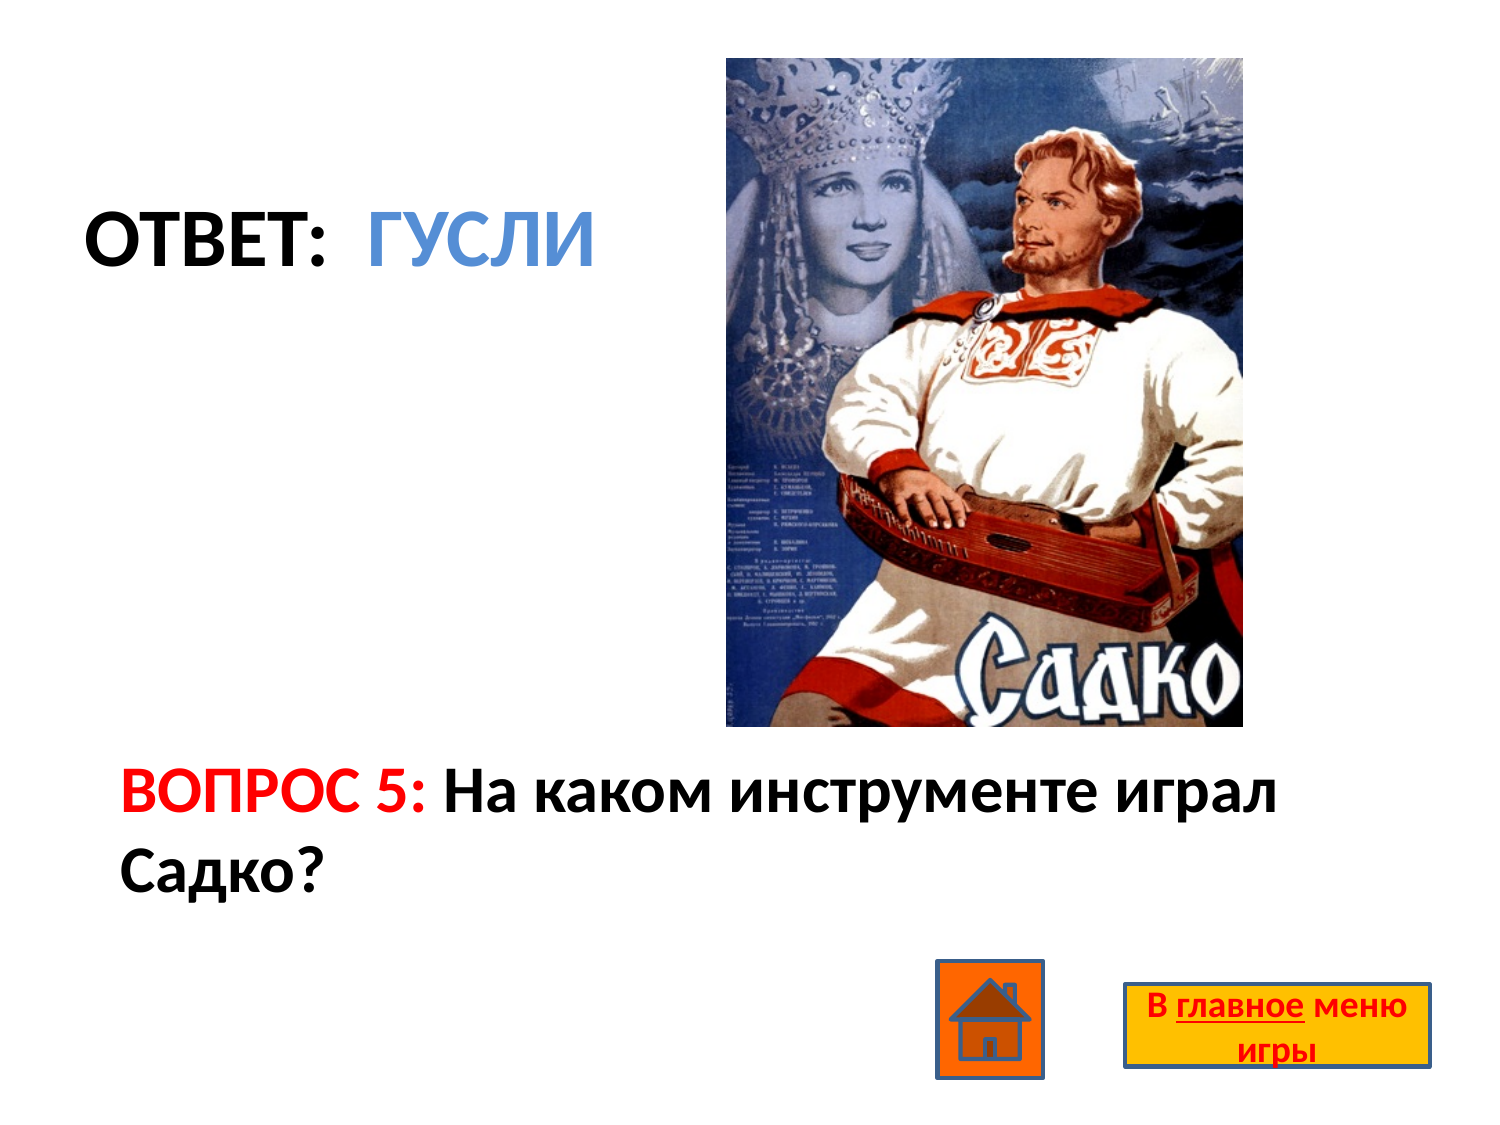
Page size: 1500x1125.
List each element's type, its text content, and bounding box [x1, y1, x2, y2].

text_box [935, 959, 1045, 1080]
text_box ОТВЕТ: ГУСЛИ [70, 175, 668, 291]
text_box ВОПРОС 5: На каком инструменте играл Садко? [105, 738, 1360, 913]
picture [726, 58, 1243, 727]
text_box В главное меню игры [1123, 982, 1432, 1069]
